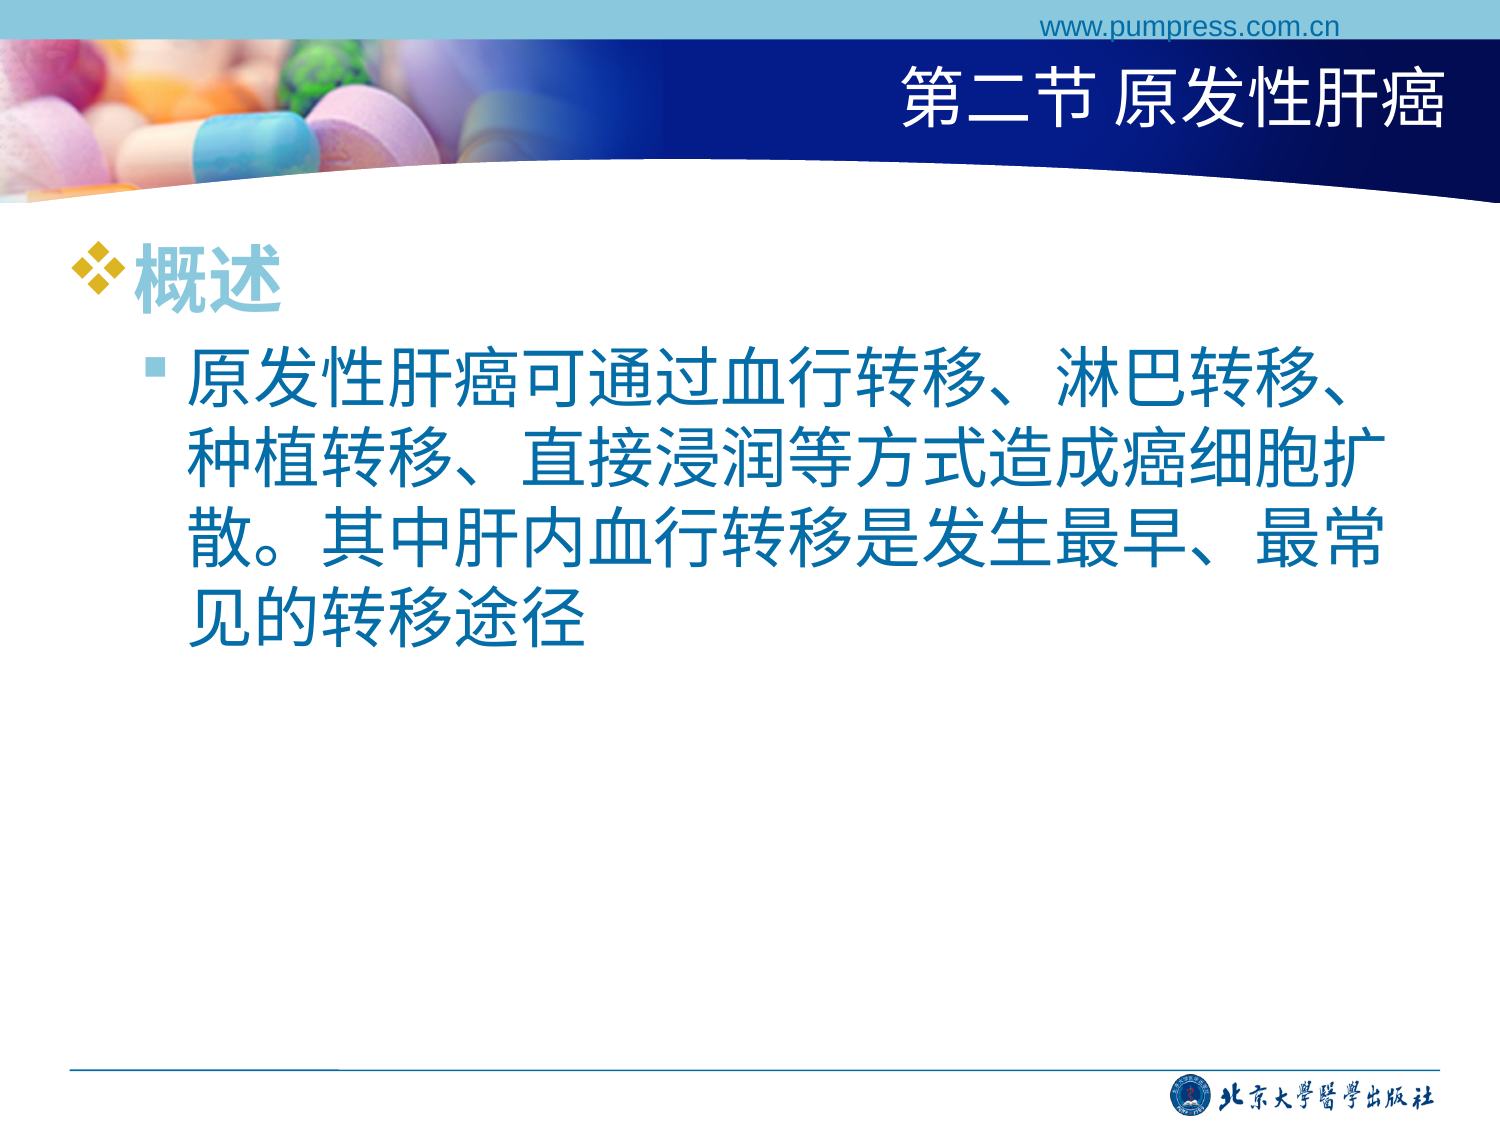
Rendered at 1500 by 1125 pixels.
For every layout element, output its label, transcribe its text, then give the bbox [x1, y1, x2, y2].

list 概述 原发性肝癌可通过血行转移、淋巴转移、种植转移、直接浸润等方式造成癌细胞扩散。其中肝内血行转移是发生最早、最常见的转移途径 [49, 224, 1463, 1026]
picture [1170, 1074, 1436, 1118]
slide_number www.pumpress.com.cn [1025, 0, 1463, 38]
title 第二节 原发性肝癌 [137, 49, 1463, 143]
picture [0, 40, 1500, 203]
